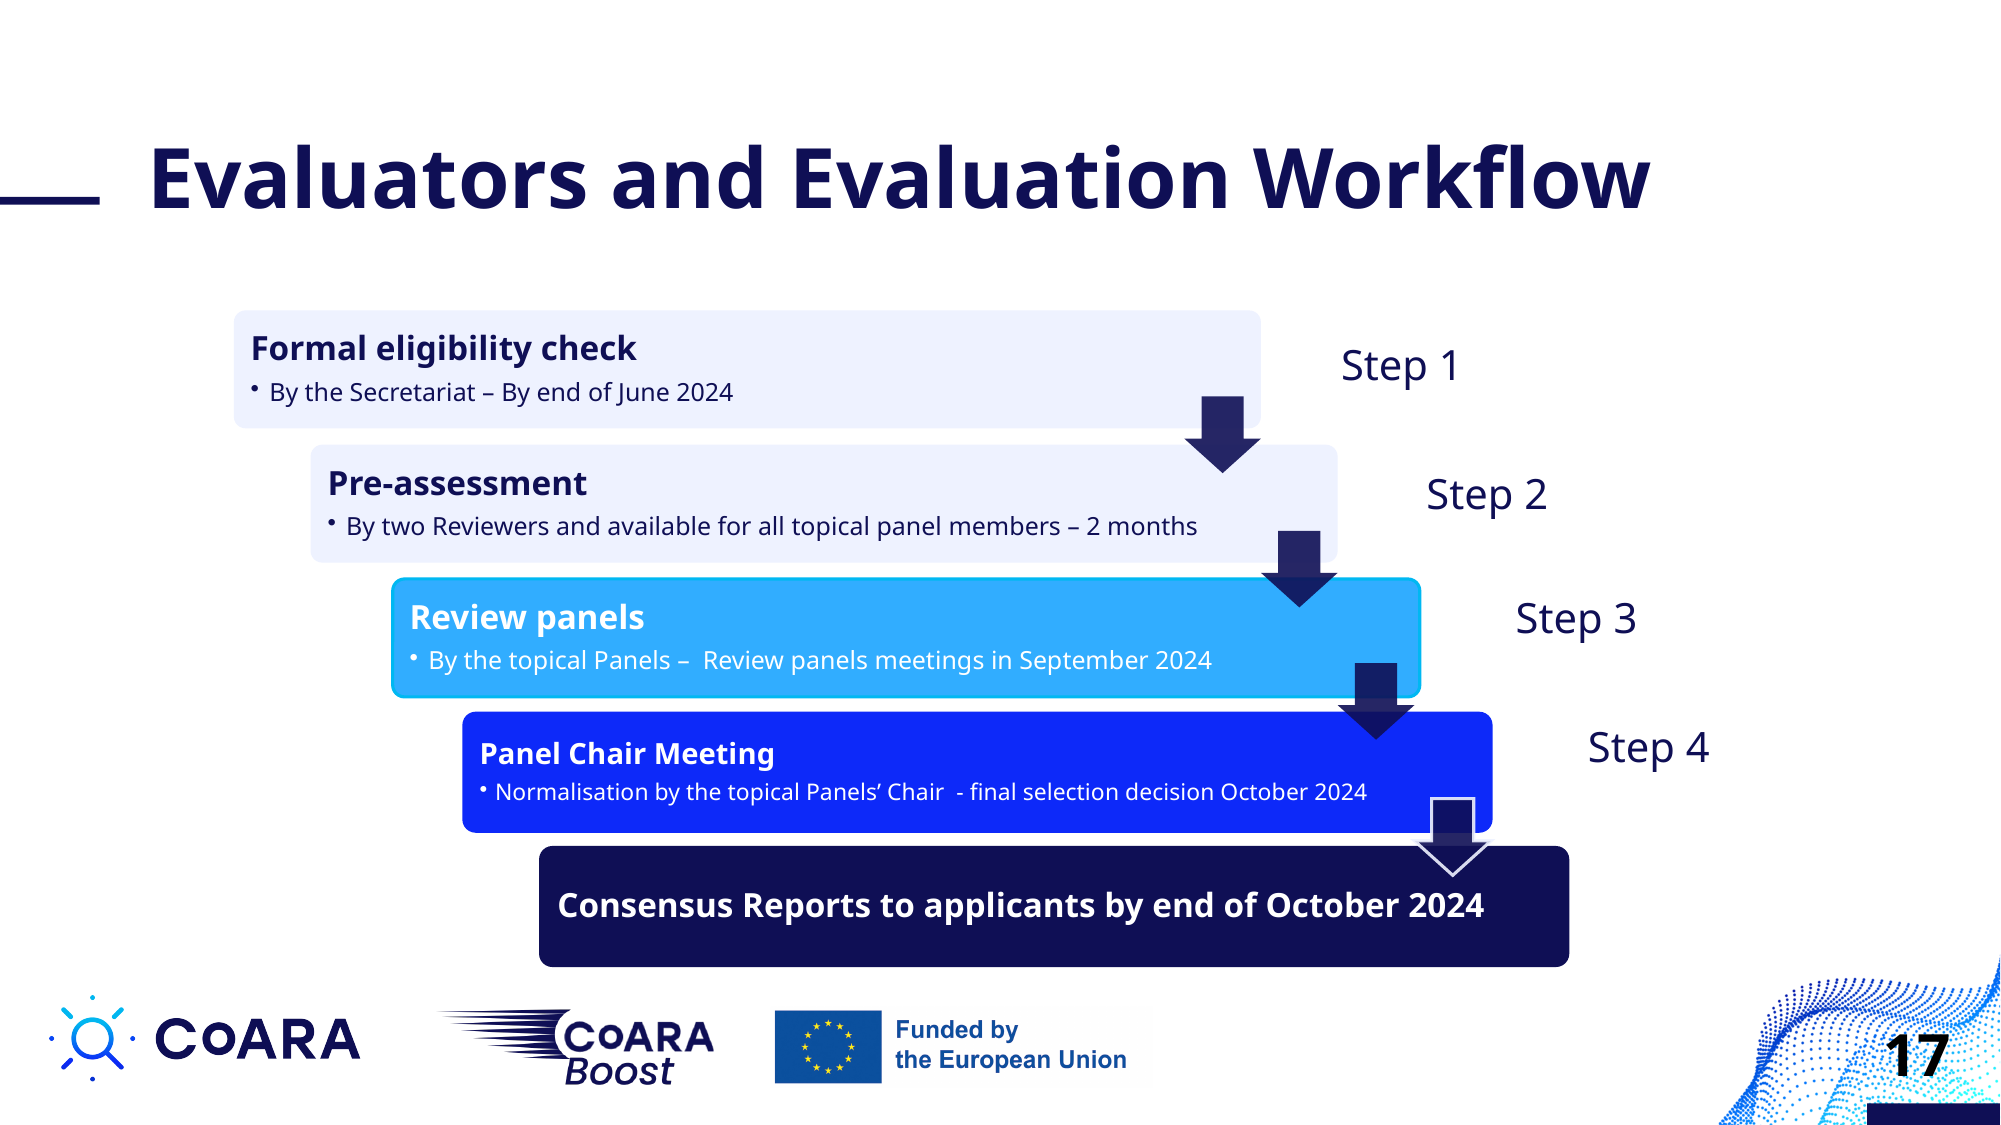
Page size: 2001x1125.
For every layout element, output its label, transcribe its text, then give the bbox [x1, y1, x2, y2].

picture [49, 995, 361, 1082]
picture [1718, 955, 2001, 1124]
slide_number 17 [1790, 1010, 1966, 1092]
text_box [233, 310, 1569, 966]
text_box Step 3 [1569, 584, 1653, 649]
text_box Step 4 [1573, 713, 1725, 779]
title Evaluators and Evaluation Workflow [132, 118, 1868, 311]
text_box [435, 986, 1153, 1098]
